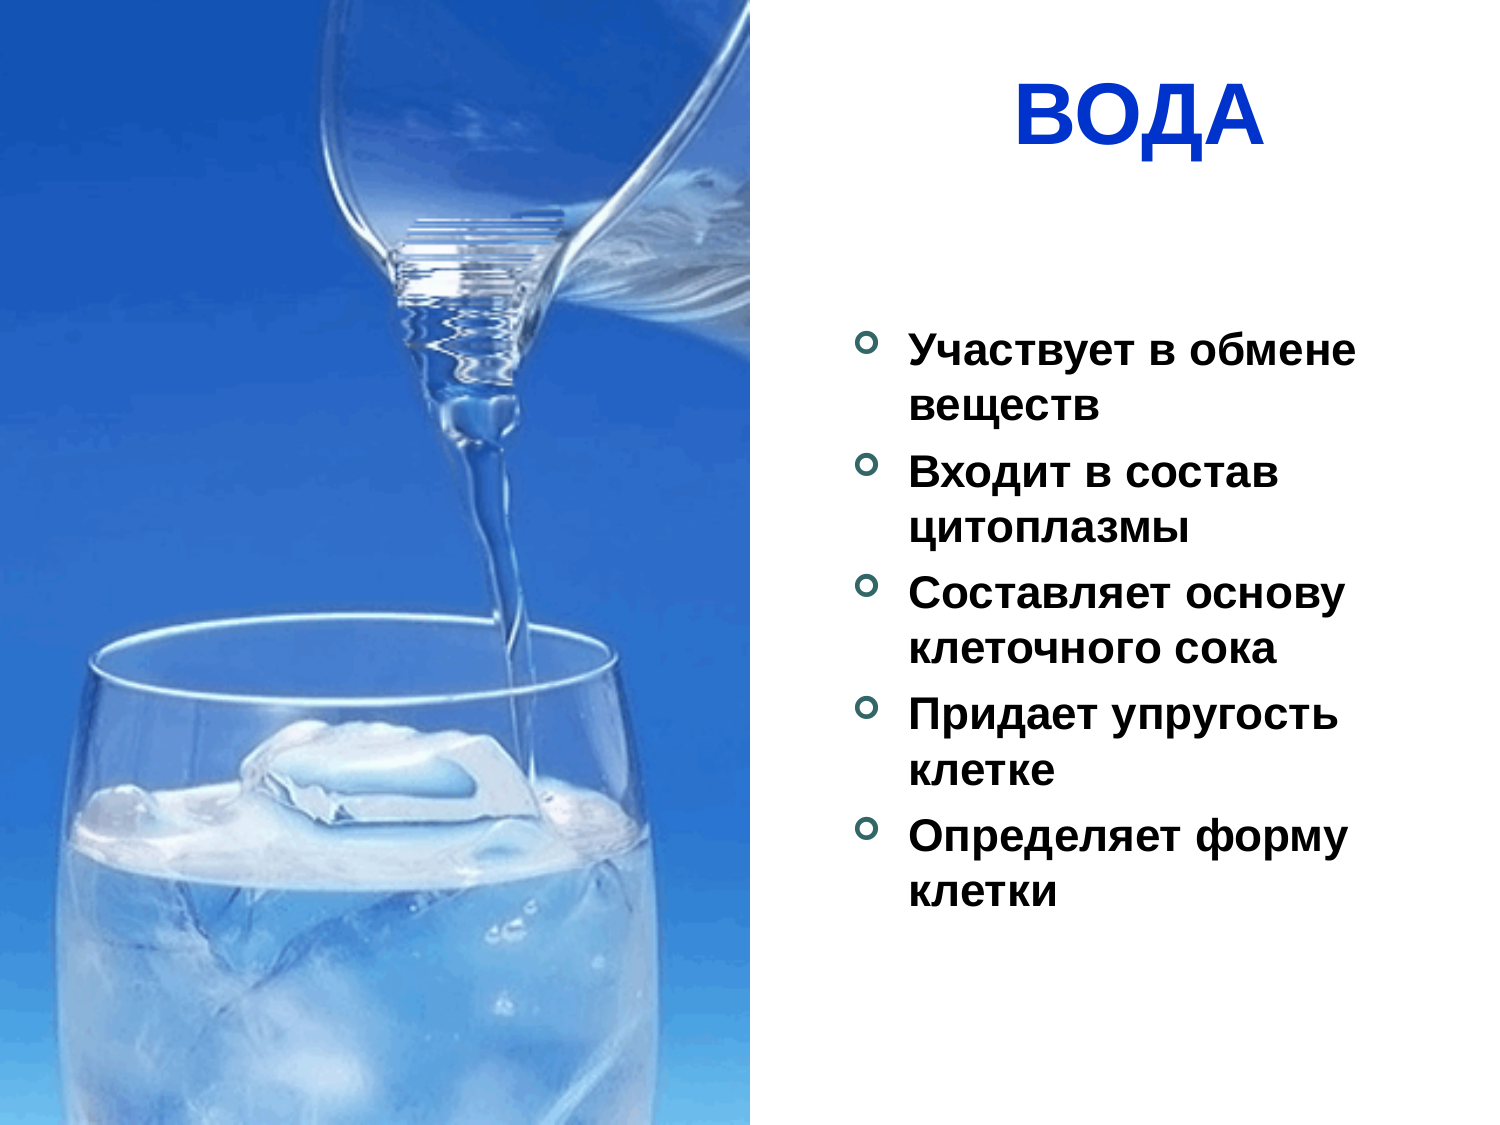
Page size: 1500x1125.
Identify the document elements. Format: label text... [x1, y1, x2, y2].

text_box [0, 0, 750, 1125]
text_box ВОДА [755, 31, 1400, 188]
text_box Участвует в обмене веществ Входит в состав цитоплазмы Составляет основу клеточного сока Придает упругость клетке Определяет форму клетки [837, 312, 1400, 988]
